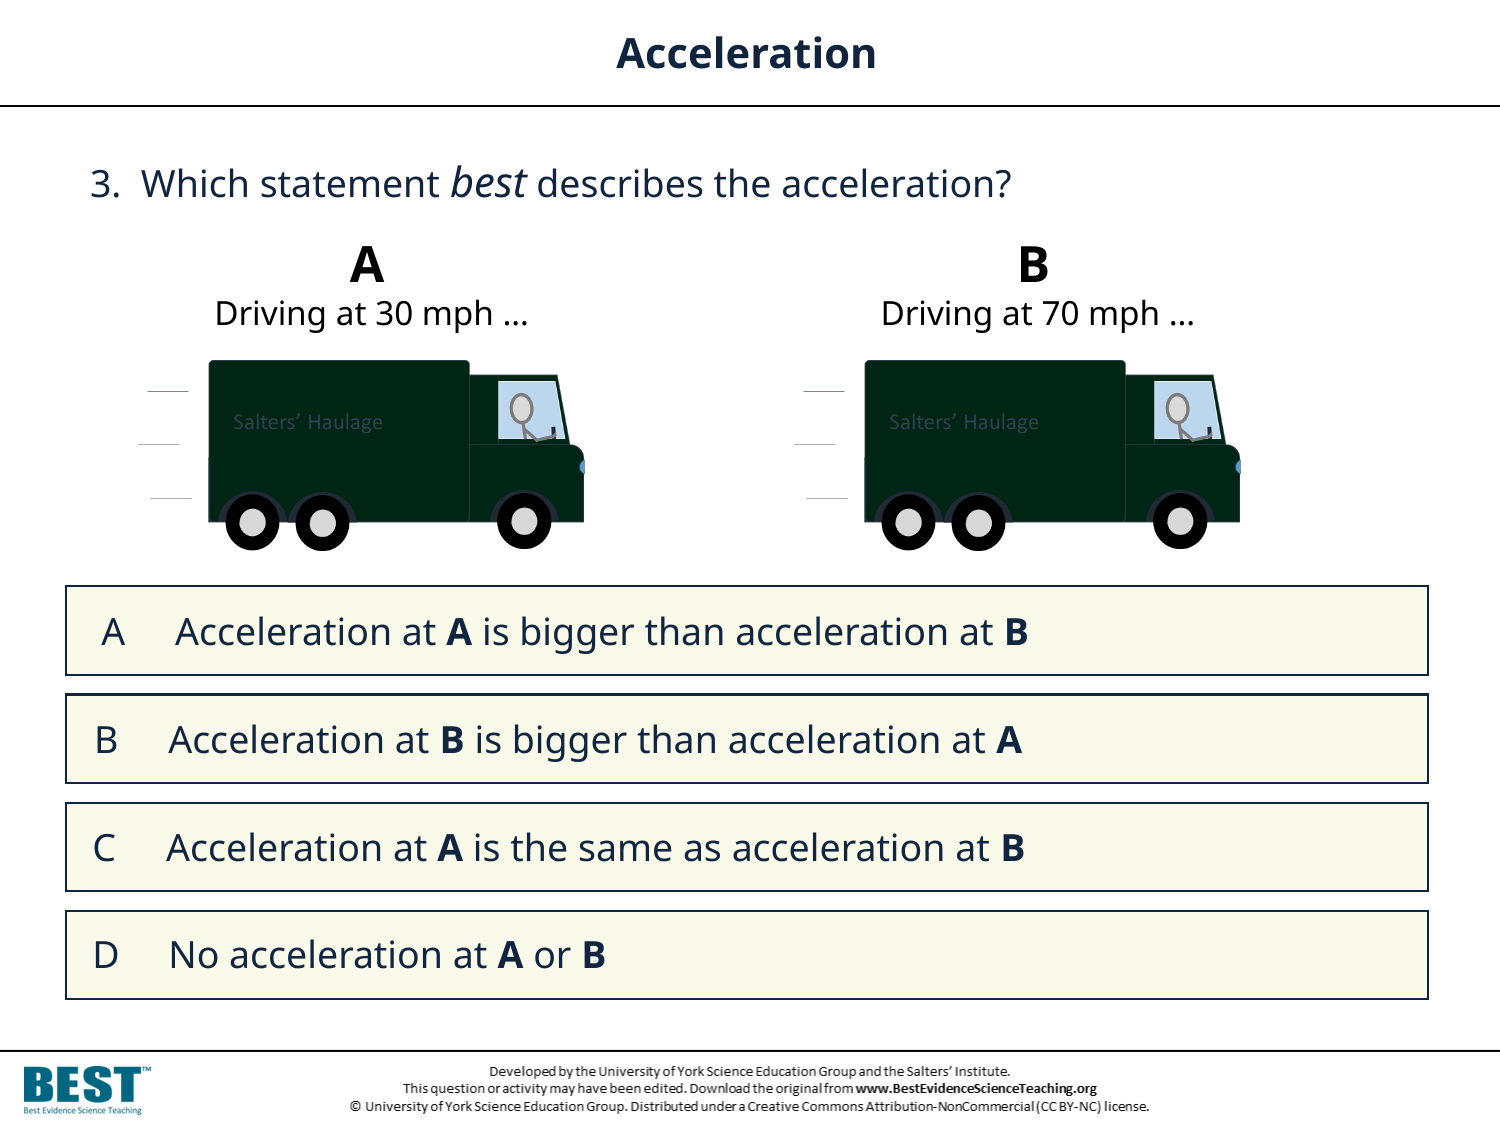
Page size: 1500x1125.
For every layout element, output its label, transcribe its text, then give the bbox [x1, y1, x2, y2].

text_box Acceleration [23, 4, 1471, 99]
picture [0, 105, 1500, 1125]
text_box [138, 225, 1241, 551]
